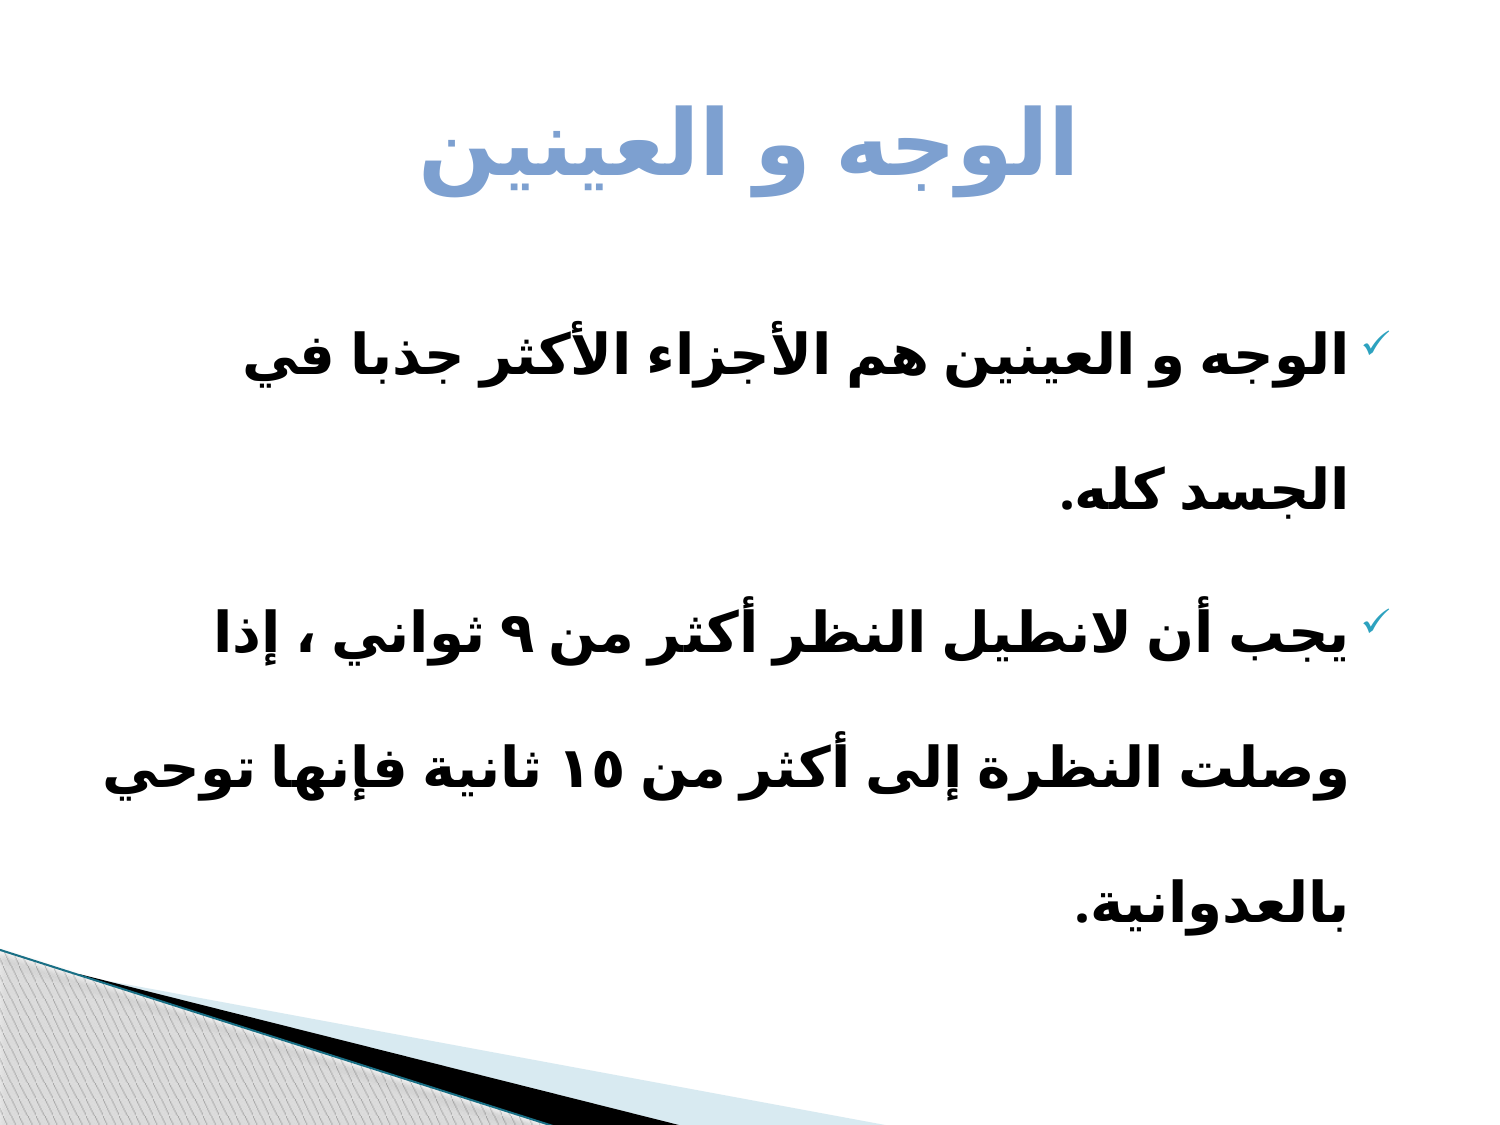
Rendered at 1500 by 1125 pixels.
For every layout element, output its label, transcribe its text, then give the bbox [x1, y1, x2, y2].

list الوجه و العينين هم الأجزاء الأكثر جذبا في الجسد كله. يجب أن لانطيل النظر أكثر من ٩ ثواني ، إذا وصلت النظرة إلى أكثر من ١٥ ثانية فإنها توحي بالعدوانية. [75, 243, 1425, 986]
title الوجه و العينين [75, 45, 1425, 233]
